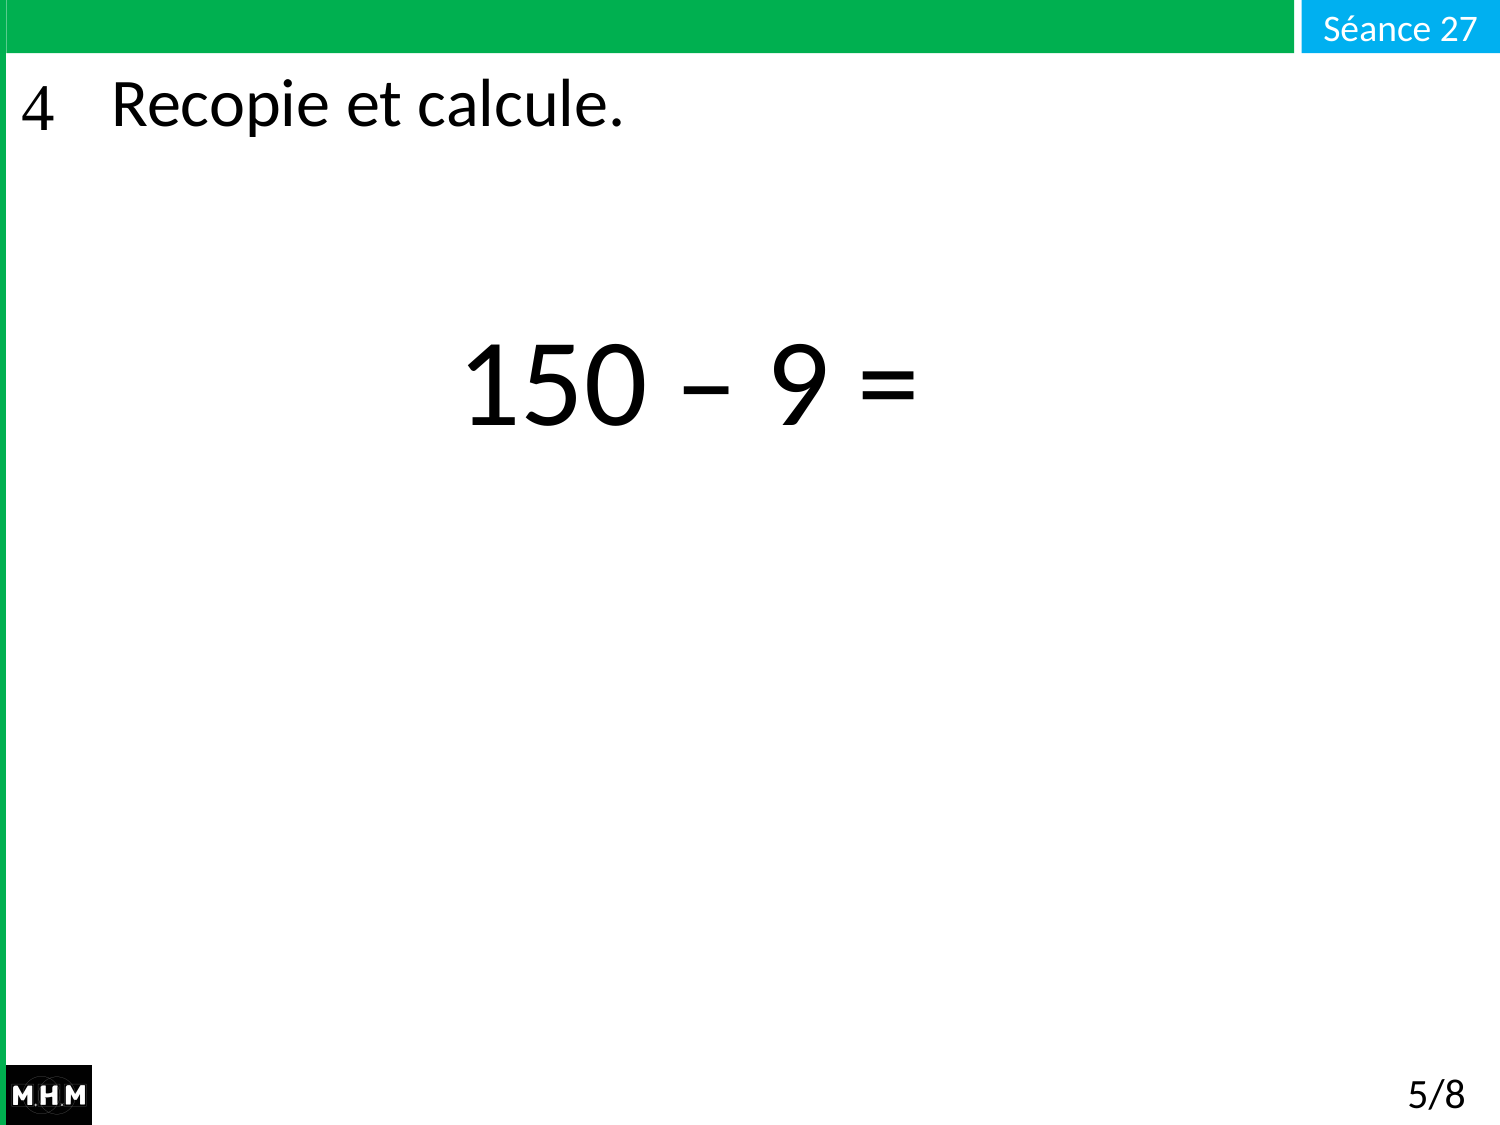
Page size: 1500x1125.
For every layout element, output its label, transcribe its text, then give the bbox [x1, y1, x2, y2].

title Recopie et calcule. [96, 60, 1391, 150]
picture [6, 1065, 92, 1125]
text_box 150 – 9 = [442, 292, 1243, 458]
list 5/8 [1373, 1064, 1500, 1125]
